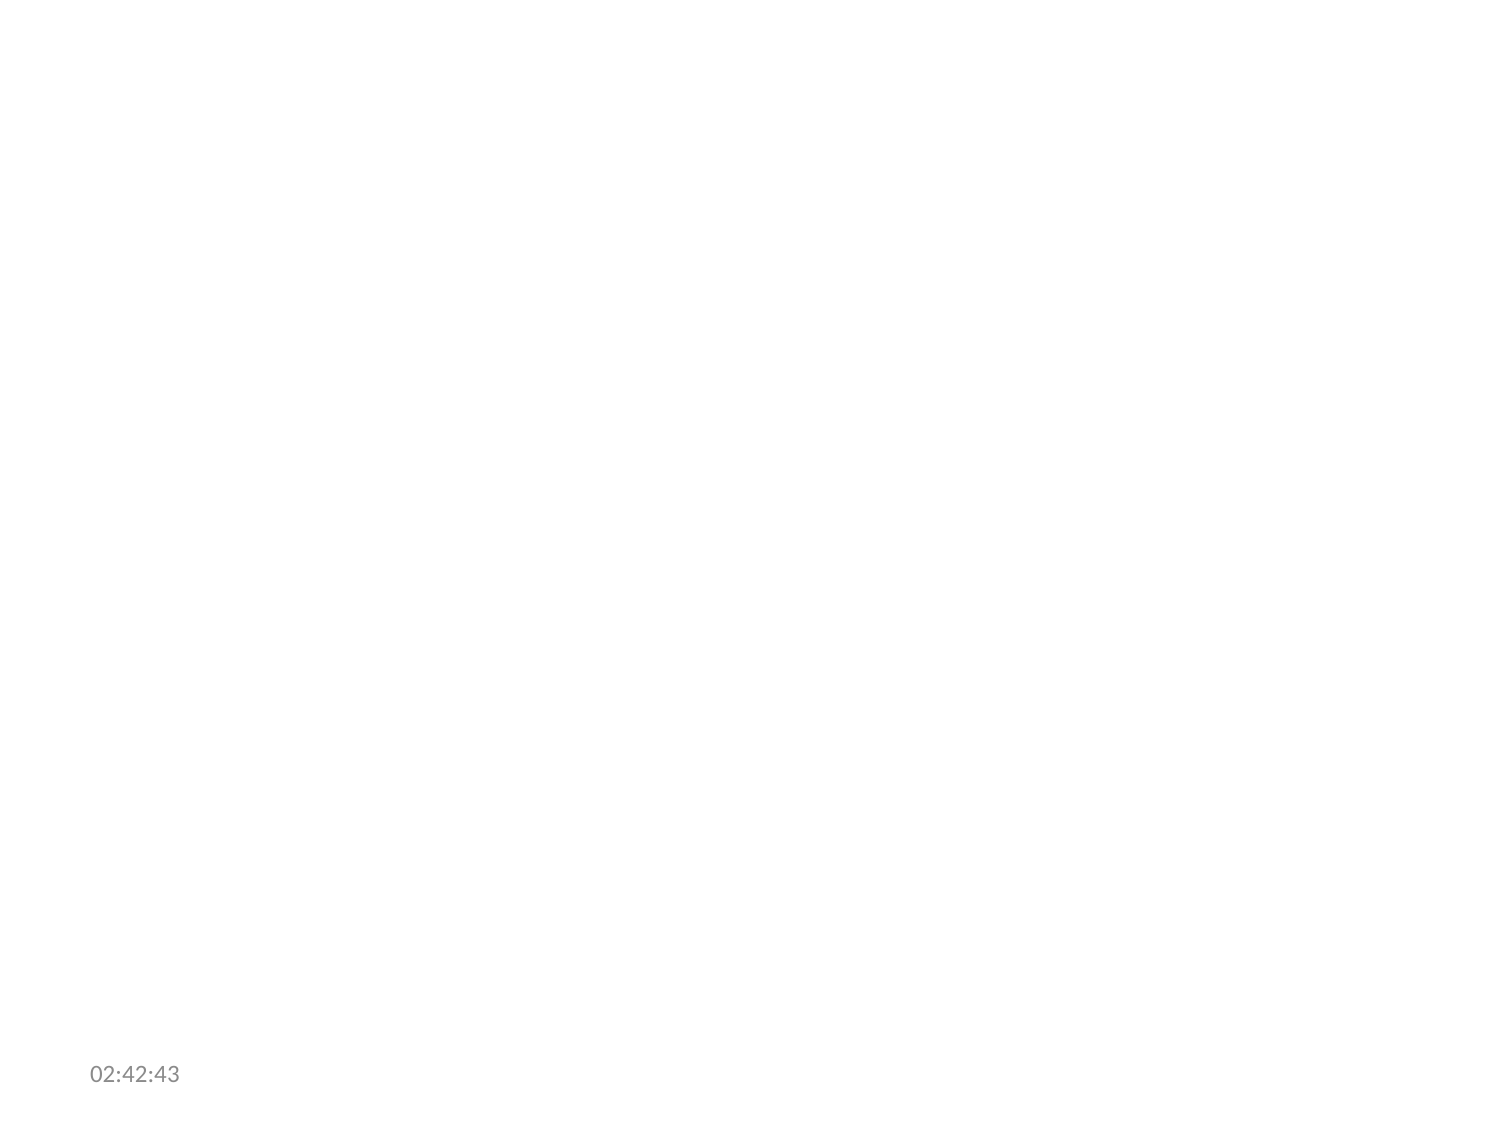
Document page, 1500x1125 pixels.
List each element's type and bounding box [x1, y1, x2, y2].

slide_number [75, 1042, 425, 1103]
